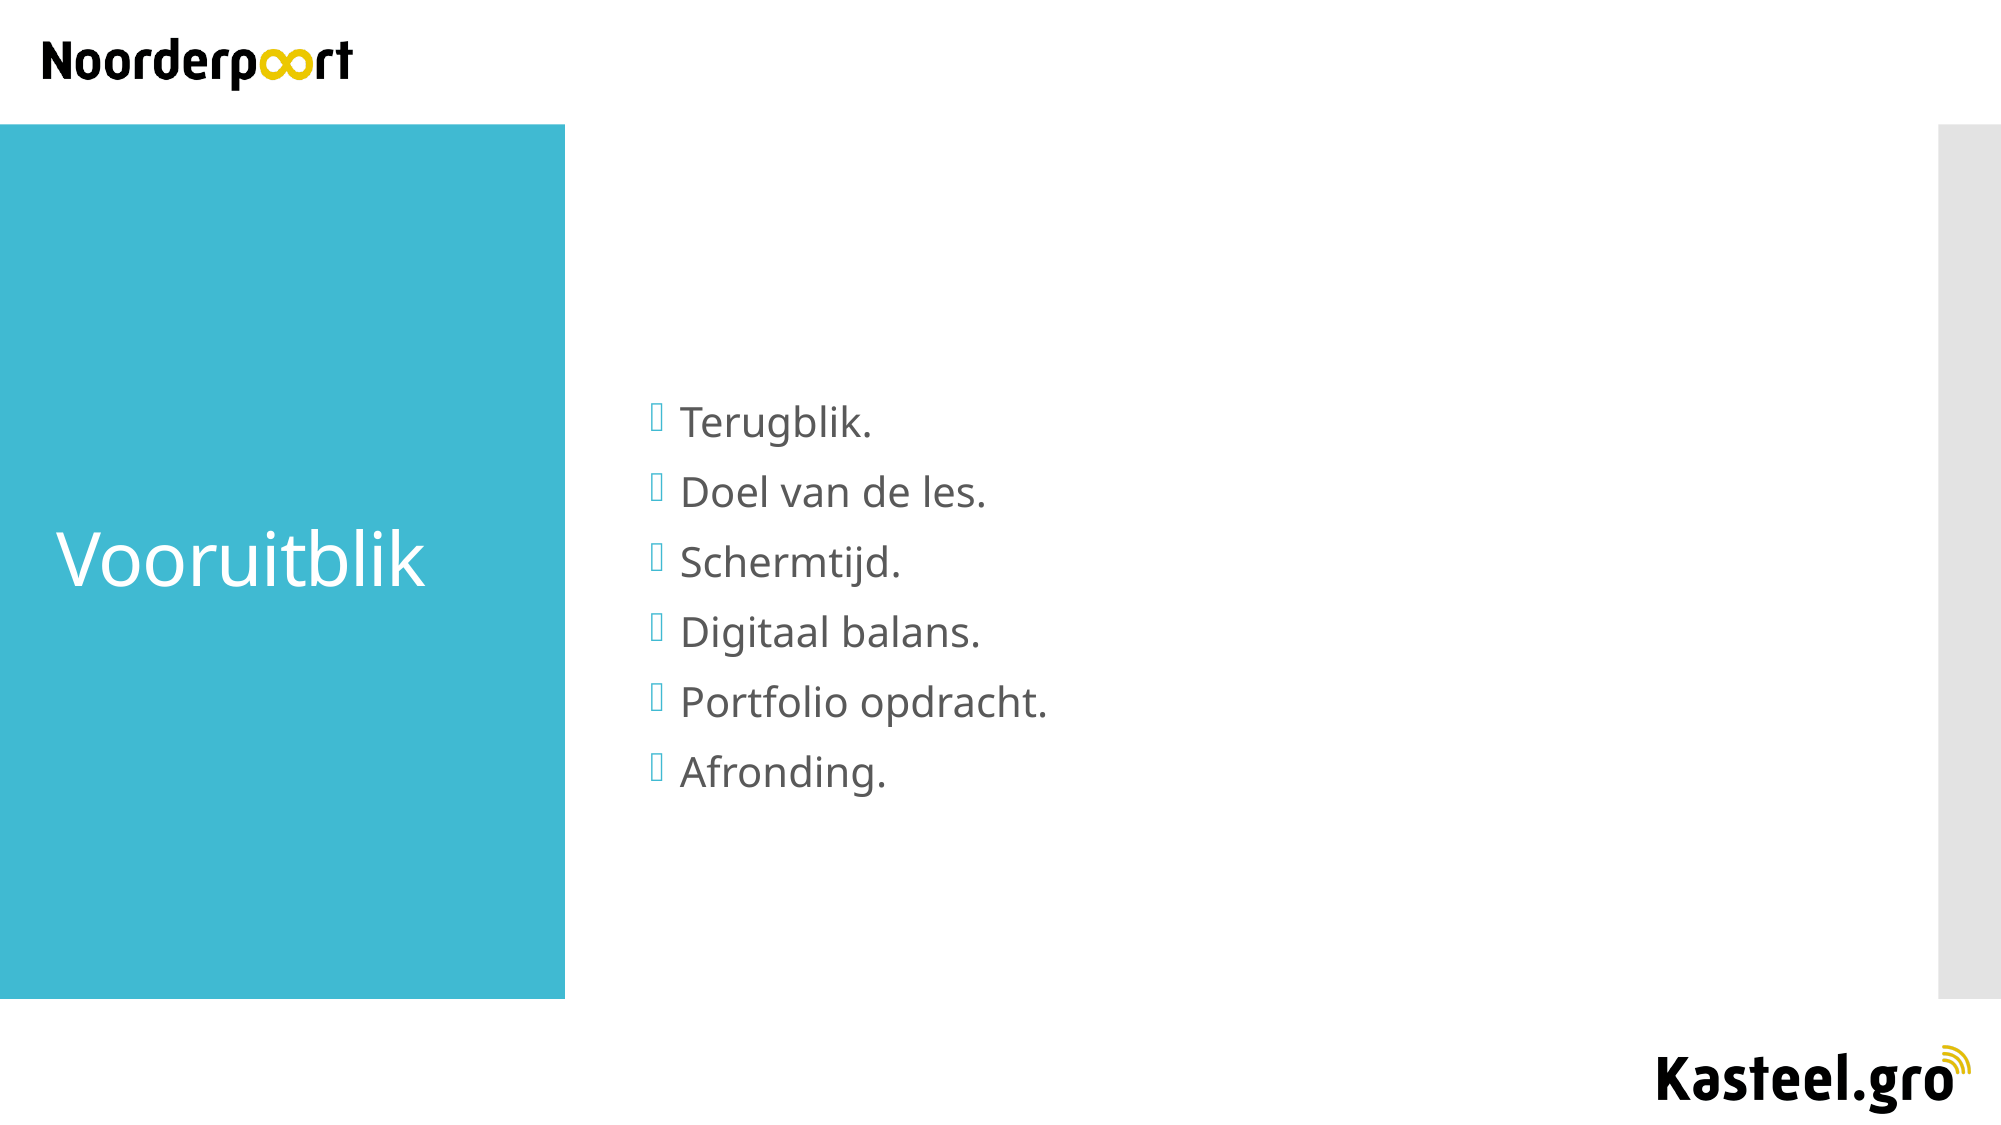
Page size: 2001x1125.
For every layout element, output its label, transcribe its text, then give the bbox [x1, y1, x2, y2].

list Terugblik. Doel van de les. Schermtijd. Digitaal balans. Portfolio opdracht. Afronding. [634, 141, 1835, 982]
title Vooruitblik [41, 184, 525, 940]
picture [41, 35, 354, 92]
picture [1657, 1045, 1971, 1114]
